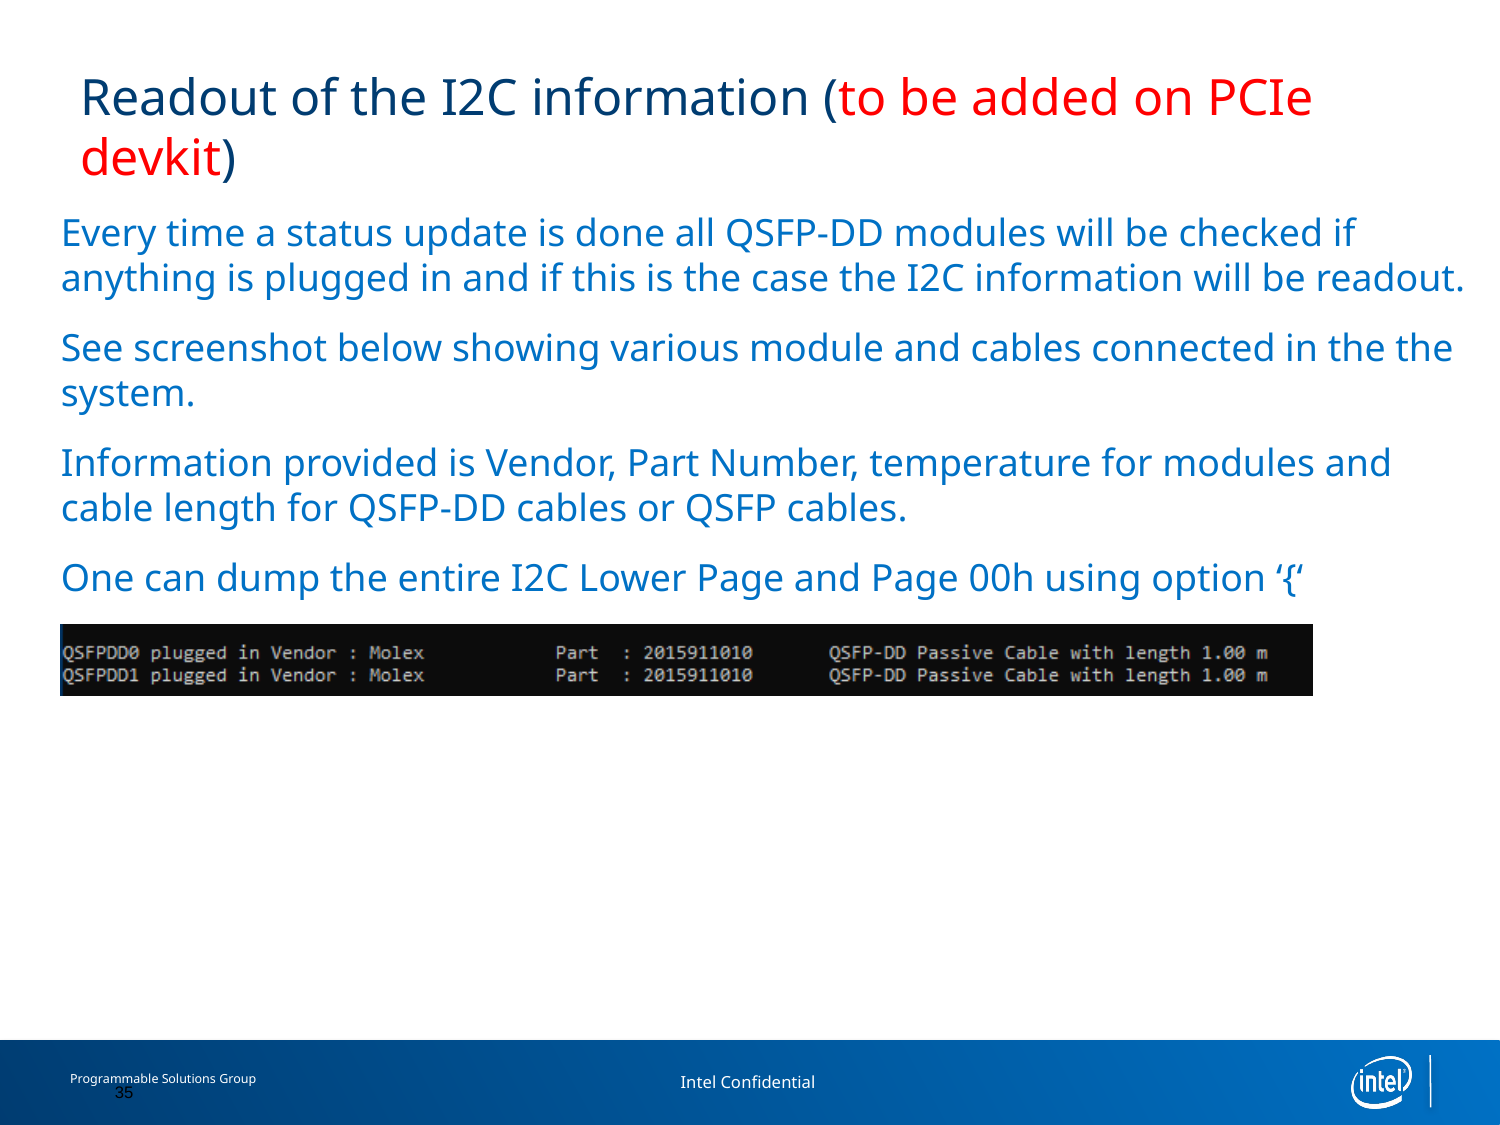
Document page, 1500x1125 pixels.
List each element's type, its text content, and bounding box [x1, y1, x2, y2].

picture [1351, 1056, 1412, 1109]
list Every time a status update is done all QSFP-DD modules will be checked if anything is plugged in and if this is the case the I2C information will be readout. See screenshot below showing various module and cables connected in the the system. Information provided is Vendor, Part Number, temperature for modules and cable length for QSFP-DD cables or QSFP cables. One can dump the entire I2C Lower Page and Page 00h using option ‘{‘ [60, 209, 1469, 982]
title Readout of the I2C information (to be added on PCIe devkit) [80, 65, 1410, 194]
slide_number 35 [19, 1069, 134, 1116]
picture [60, 624, 1313, 696]
